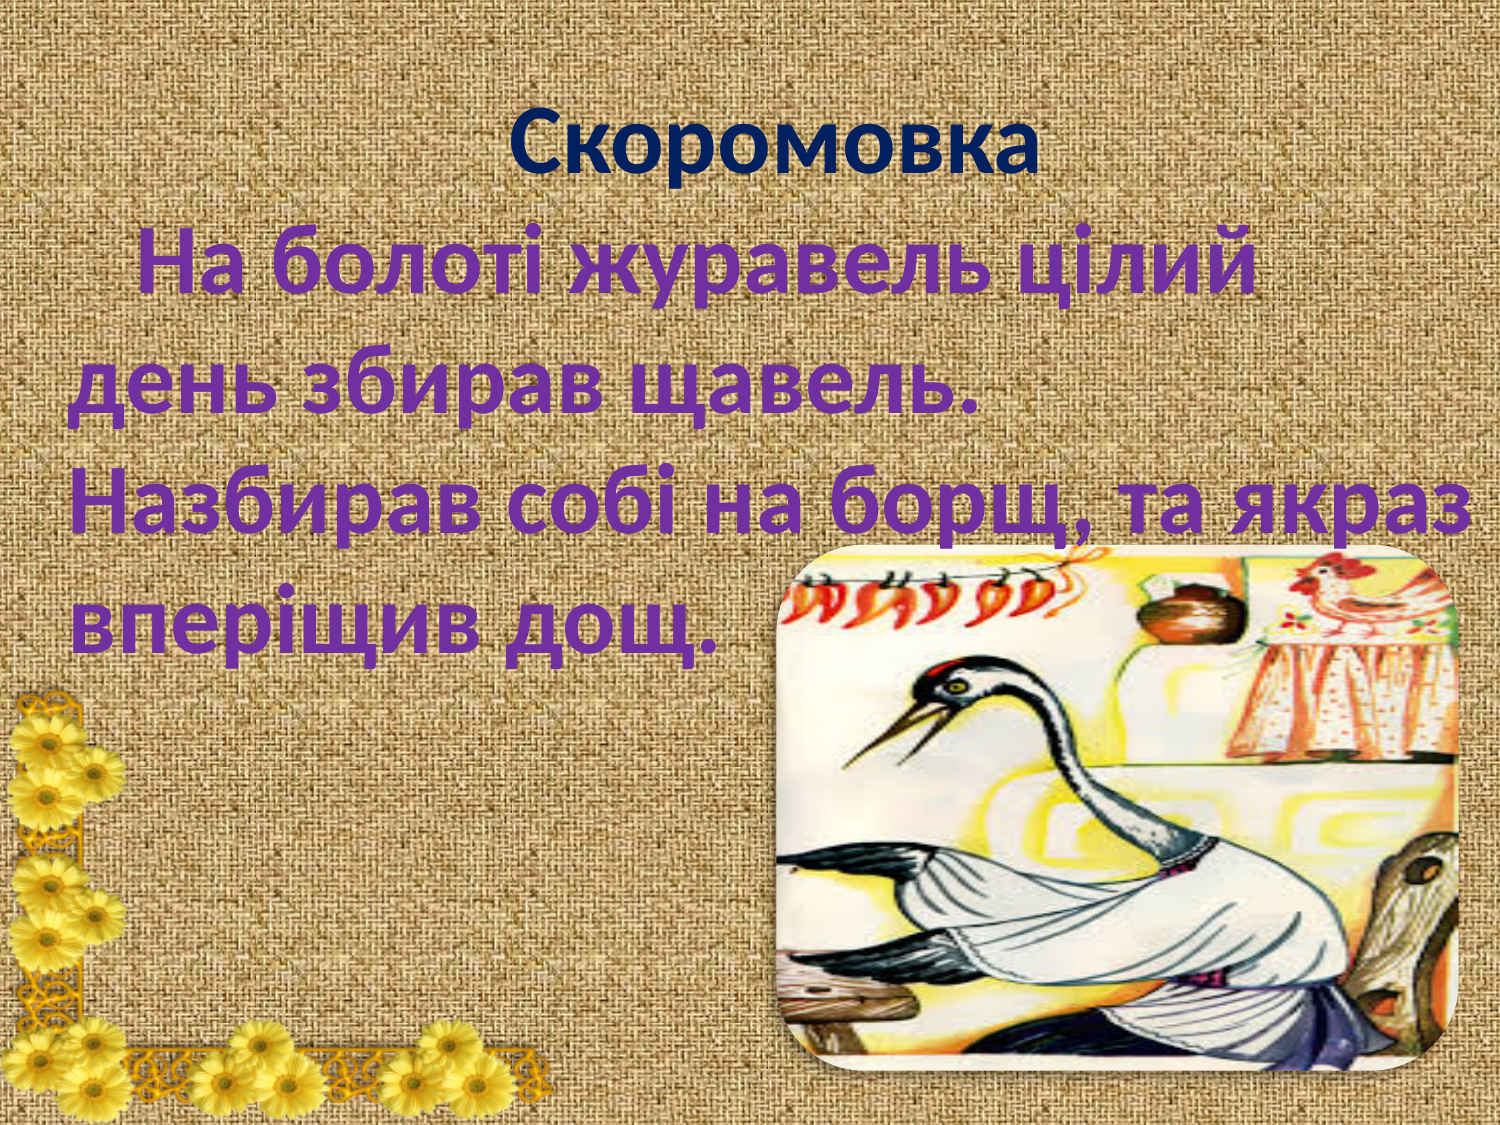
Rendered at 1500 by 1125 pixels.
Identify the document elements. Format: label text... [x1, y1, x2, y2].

picture [0, 0, 1500, 1125]
text_box Скоромовка На болоті журавель цілий день збирав щавель. Назбирав собі на борщ, та якраз вперіщив дощ. [53, 66, 1500, 681]
